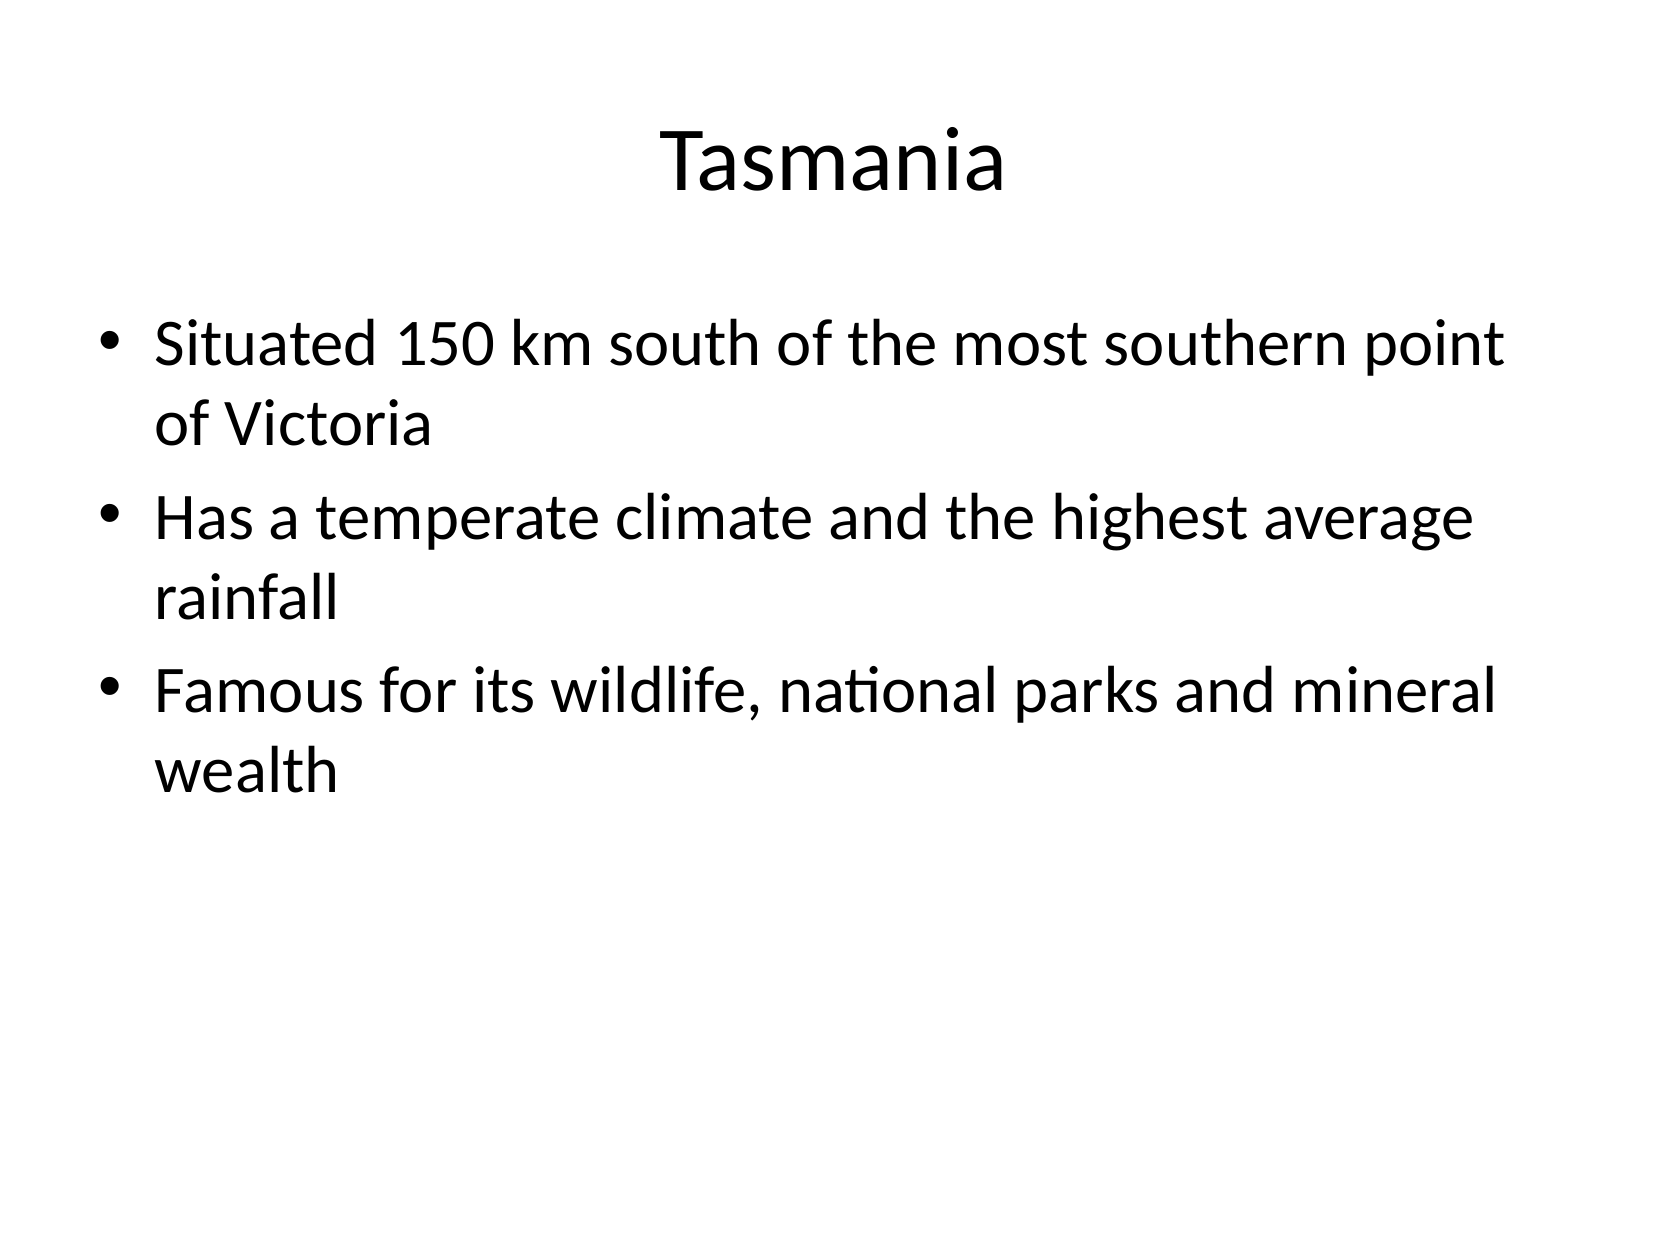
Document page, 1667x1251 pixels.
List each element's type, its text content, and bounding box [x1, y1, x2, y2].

title Tasmania [83, 49, 1584, 259]
list Situated 150 km south of the most southern point of Victoria Has a temperate climate and the highest average rainfall Famous for its wildlife, national parks and mineral wealth [83, 291, 1584, 1117]
